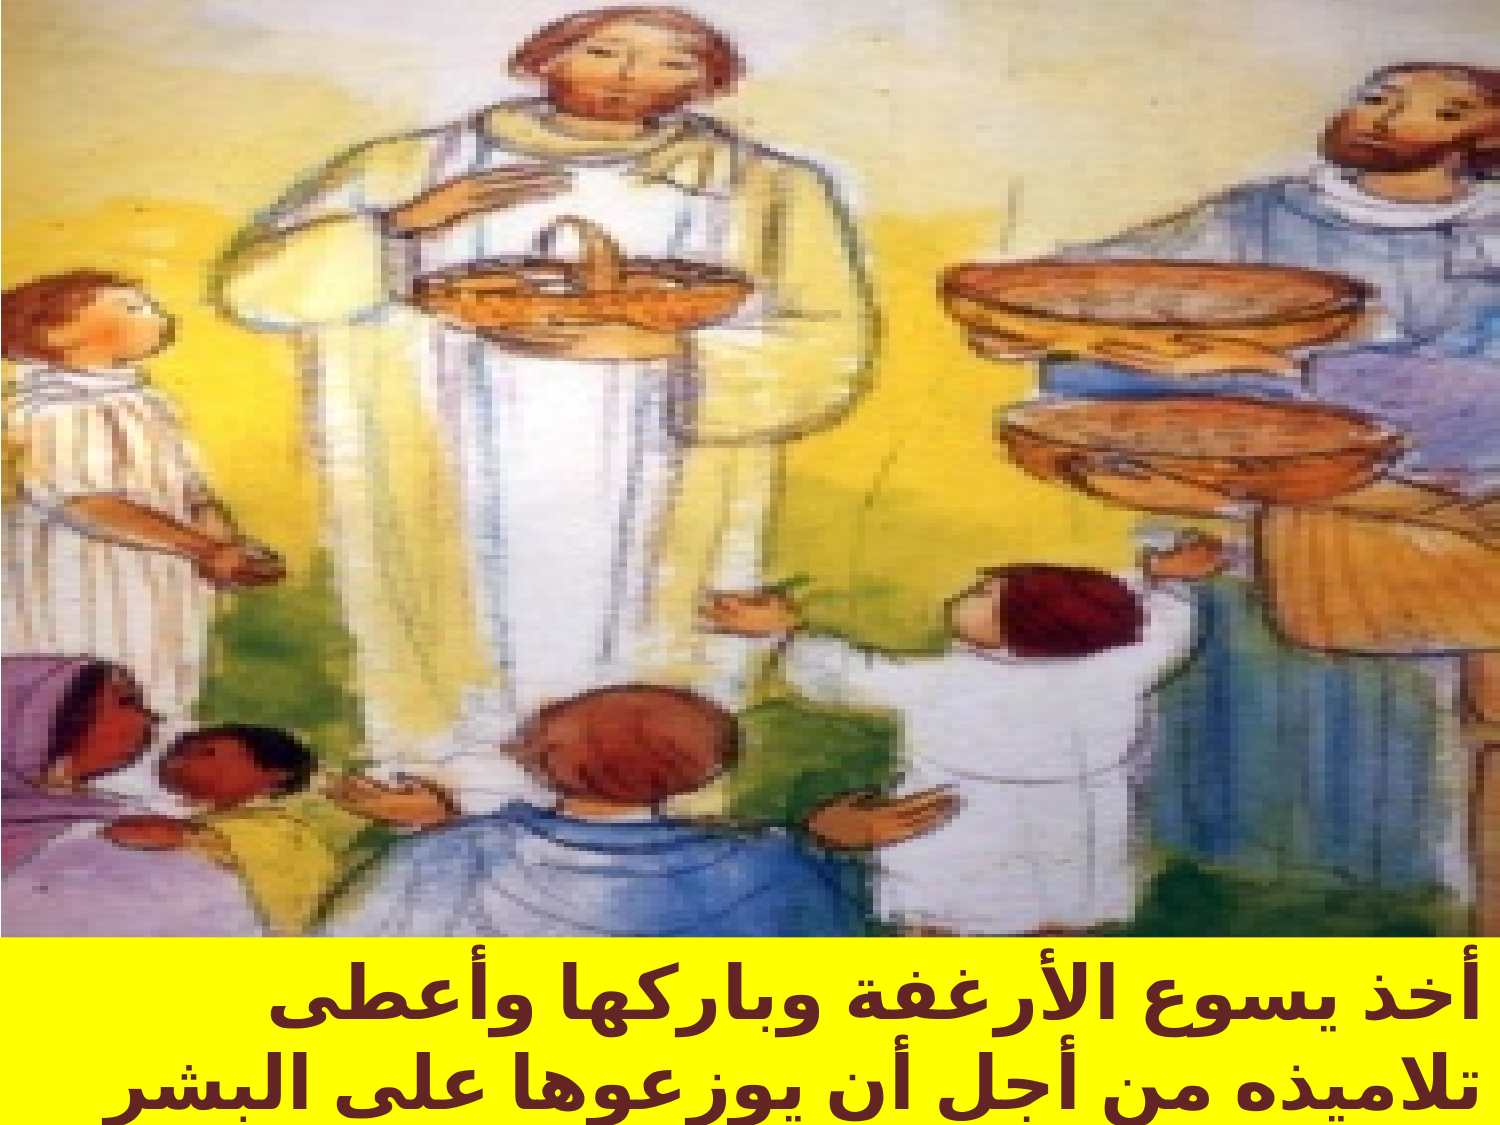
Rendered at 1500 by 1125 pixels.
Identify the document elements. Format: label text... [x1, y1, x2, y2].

picture [0, 0, 1500, 938]
text_box أخذ يسوع الأرغفة وباركها وأعطى تلاميذه من أجل أن يوزعوها على البشر وبقي هناك الكثير من الخبز... [0, 944, 1500, 1125]
